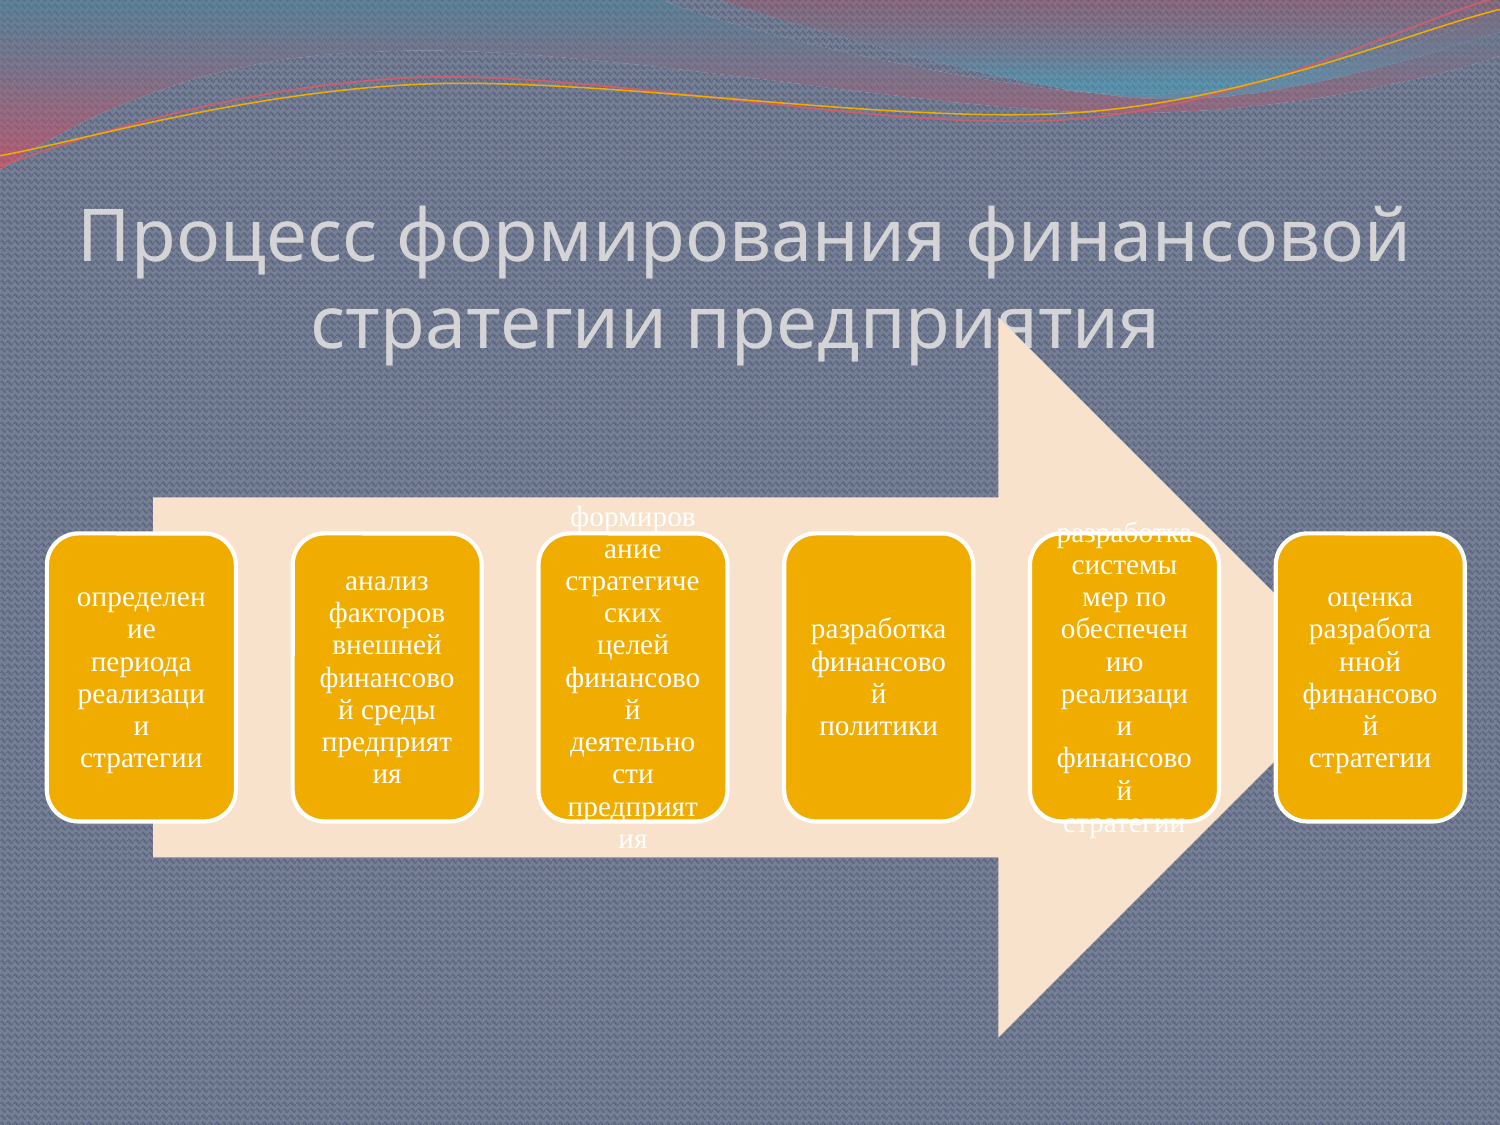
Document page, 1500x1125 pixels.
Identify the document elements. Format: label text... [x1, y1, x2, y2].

title Процесс формирования финансовой стратегии предприятия [70, 175, 1421, 304]
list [46, 317, 1466, 1038]
